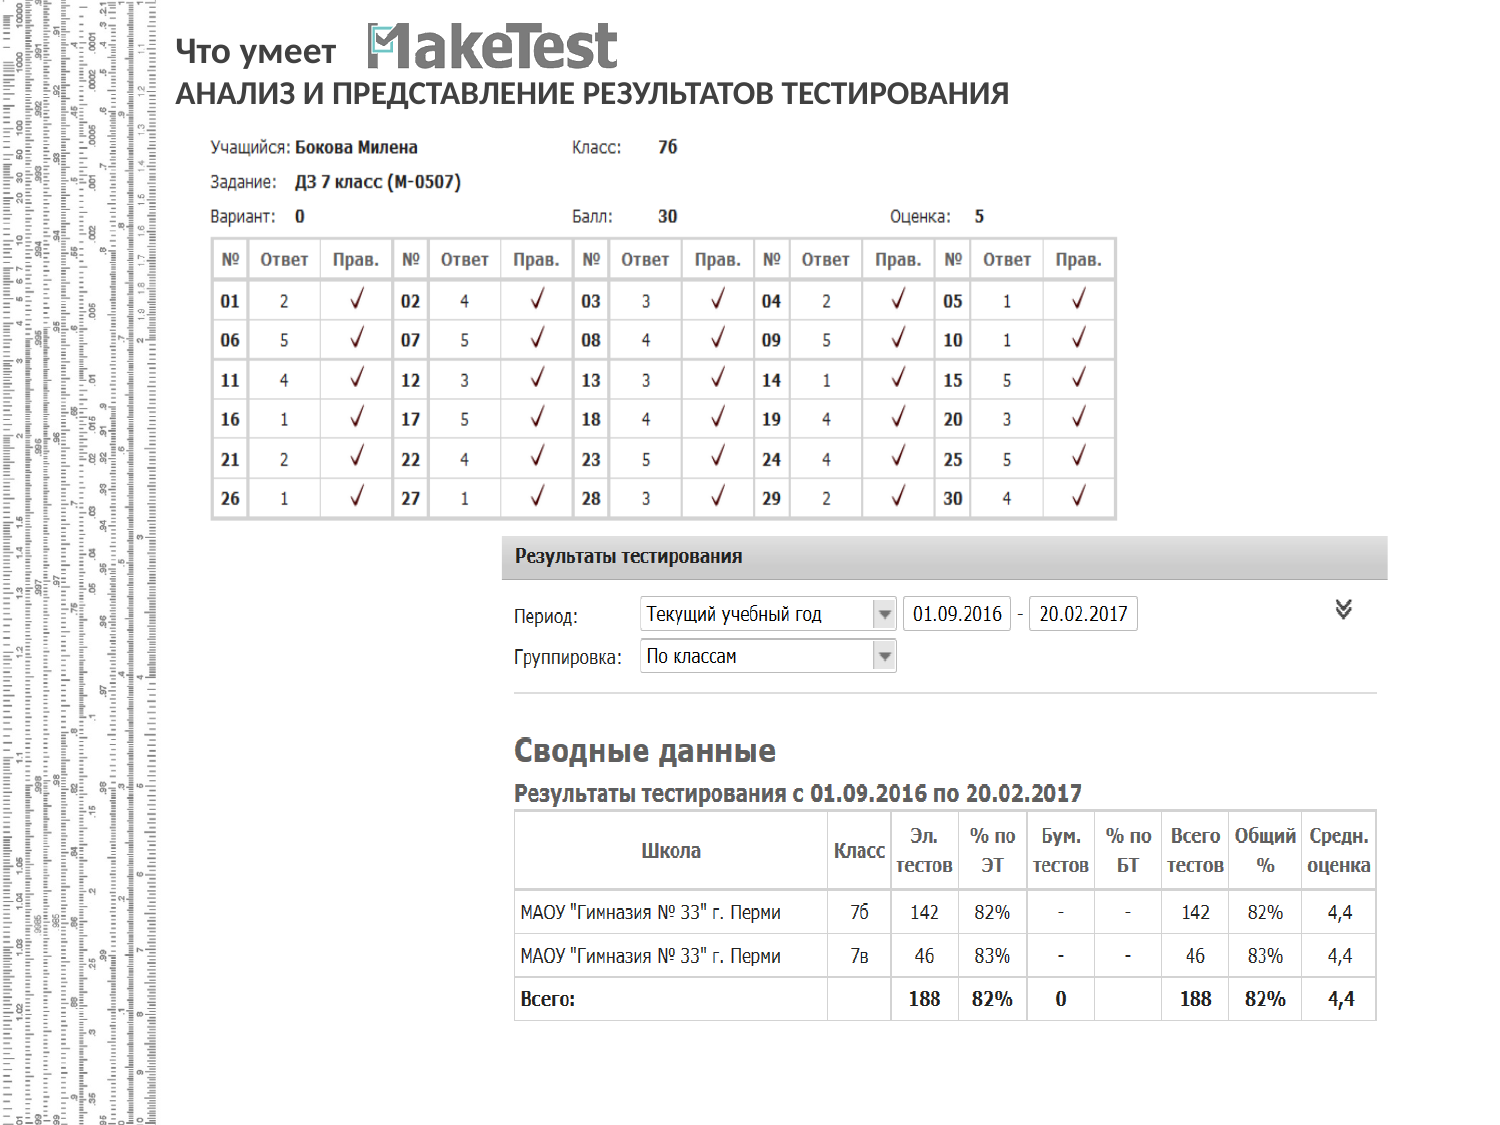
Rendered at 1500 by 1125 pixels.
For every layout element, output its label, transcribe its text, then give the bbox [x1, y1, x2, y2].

text_box Что умеет АНАЛИЗ И ПРЕДСТАВЛЕНИЕ РЕЗУЛЬТАТОВ ТЕСТИРОВАНИЯ [166, 19, 1415, 119]
picture [0, 0, 161, 1125]
picture [367, 23, 617, 69]
picture [206, 125, 1388, 1089]
